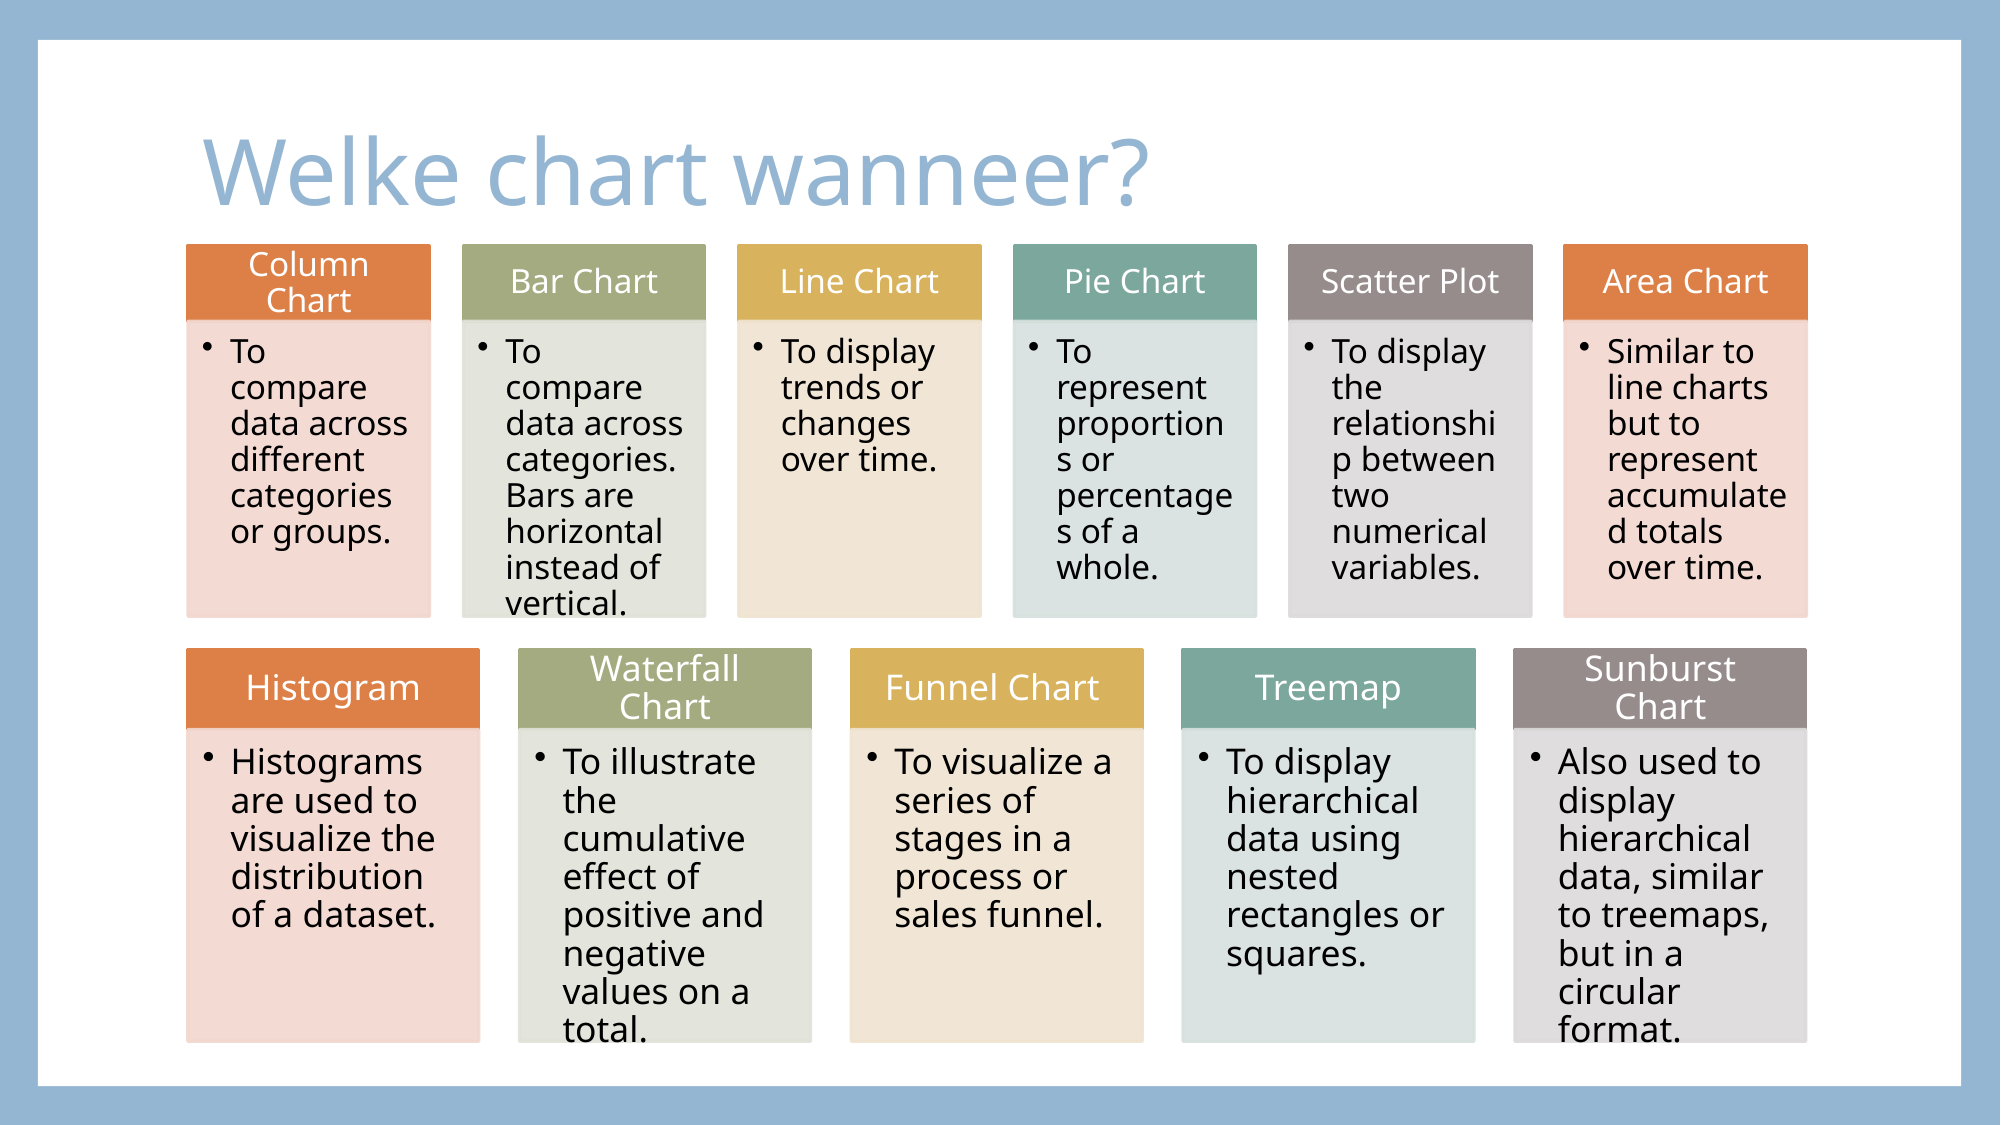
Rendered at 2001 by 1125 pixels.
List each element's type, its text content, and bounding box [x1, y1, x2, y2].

title Welke chart wanneer? [187, 99, 1808, 222]
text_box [186, 637, 1807, 1053]
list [187, 223, 1808, 637]
